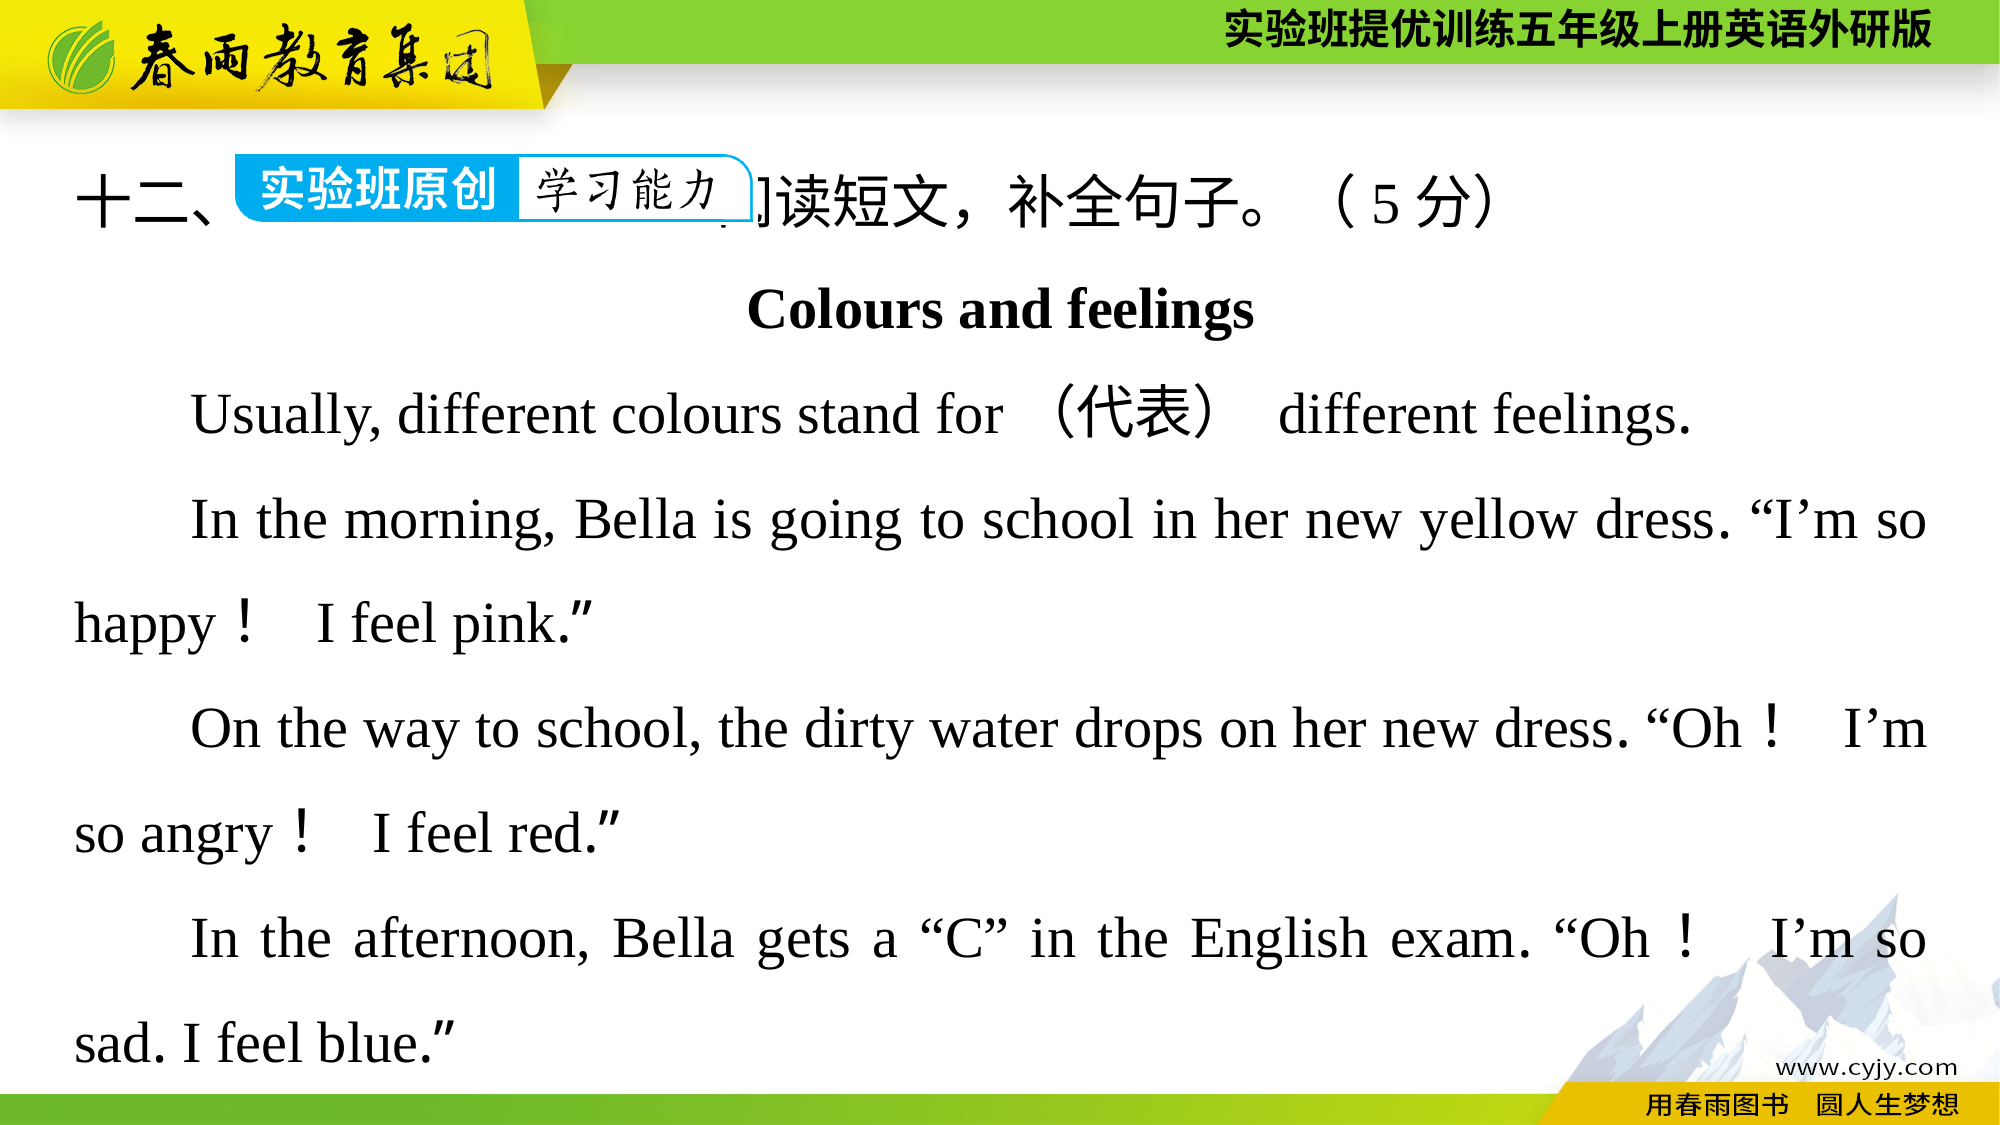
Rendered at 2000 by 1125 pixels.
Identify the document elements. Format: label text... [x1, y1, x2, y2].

list 十二、 阅读短文，补全句子。（5分） Colours and feelings Usually, different colours stand for（代表） different feelings. In the morning, Bella is going to school in her new yellow dress. “I’m so happy！ I feel pink.” On the way to school, the dirty water drops on her new dress. “Oh！ I’m so angry！ I feel red.” In the afternoon, Bella gets a “C” in the English exam. “Oh！ I’m so sad. I feel blue.” [59, 122, 1944, 1092]
picture [0, 0, 2000, 1125]
